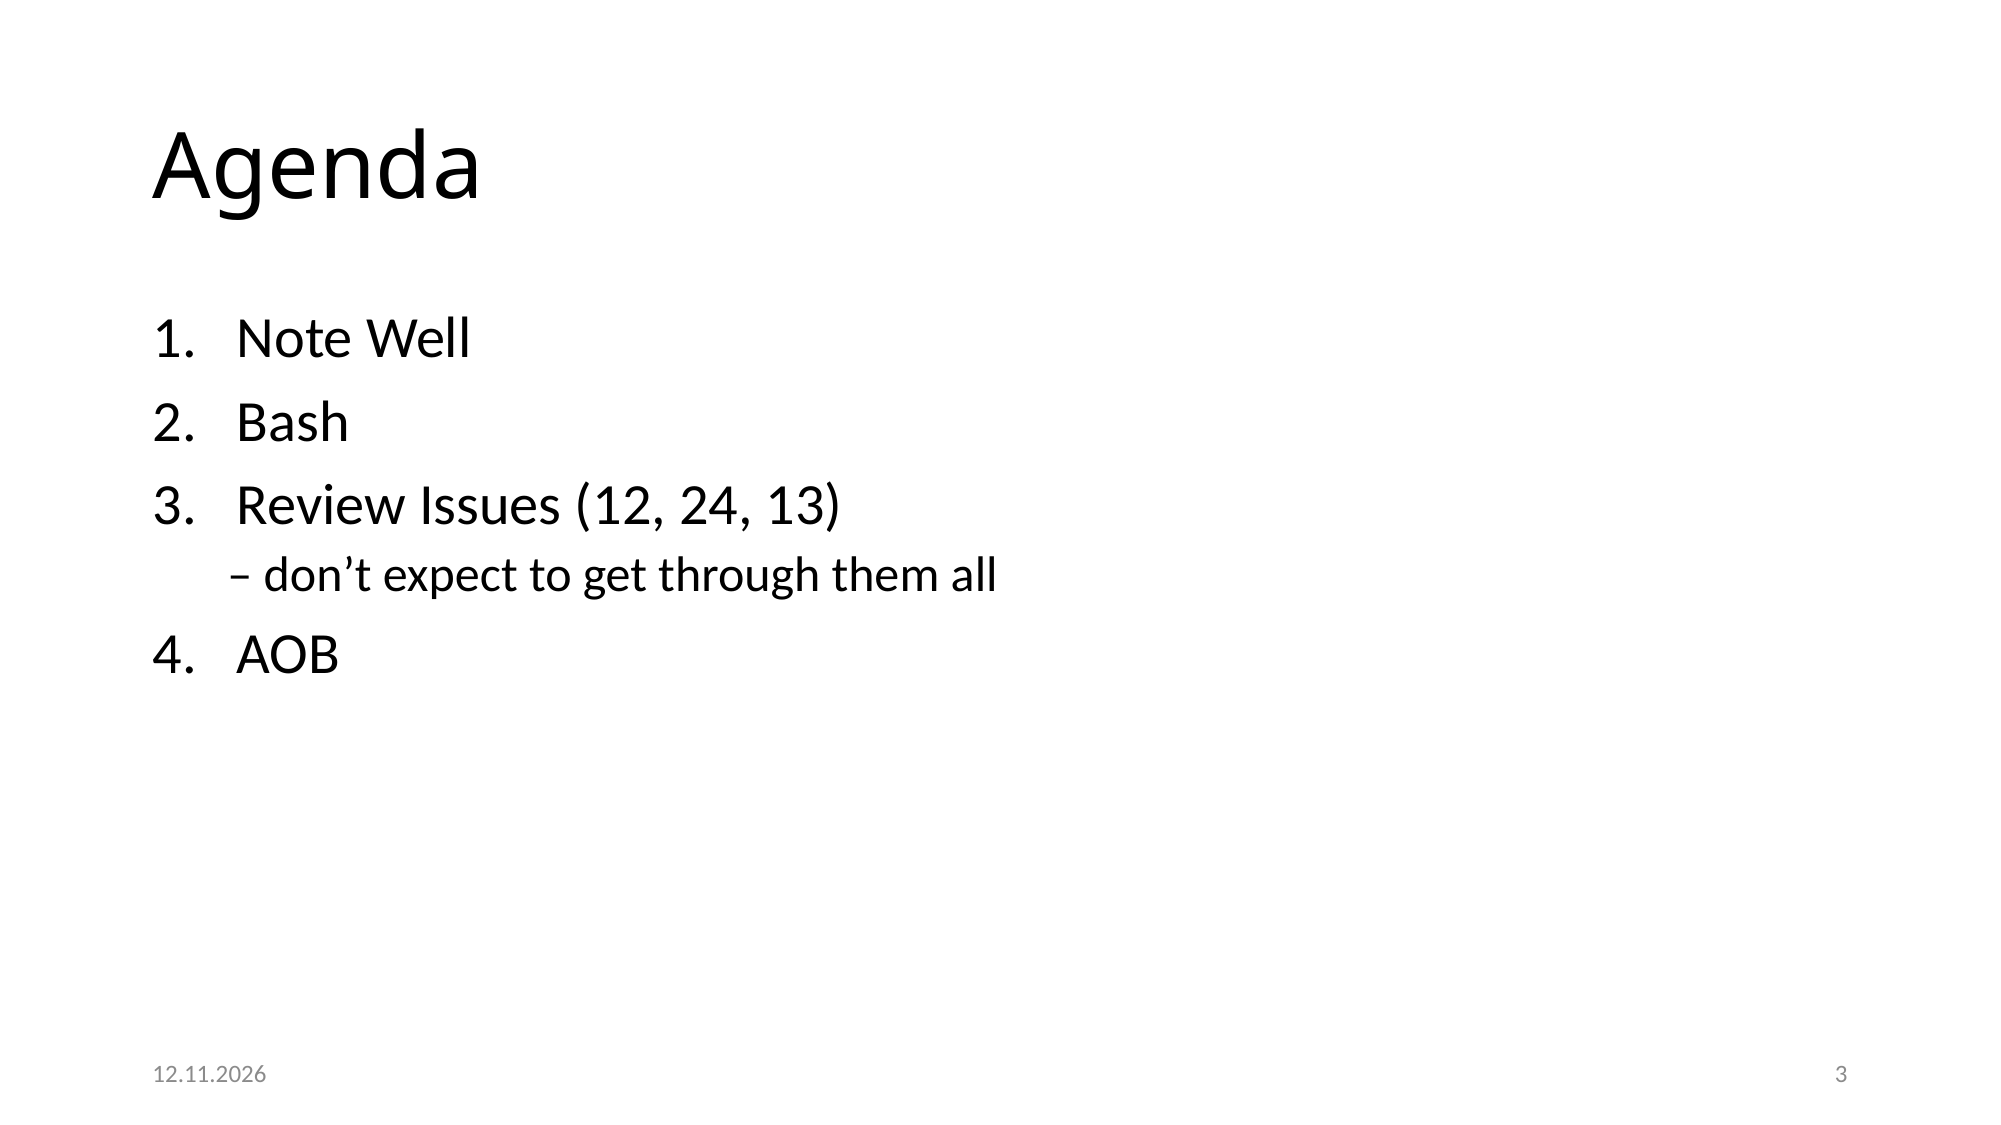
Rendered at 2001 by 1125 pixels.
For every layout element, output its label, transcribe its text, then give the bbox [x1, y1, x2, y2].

title Agenda [137, 59, 1863, 278]
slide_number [137, 1042, 588, 1103]
list Note Well Bash Review Issues (12, 24, 13) – don’t expect to get through them all AOB [137, 299, 1863, 1014]
slide_number 4 [1412, 1042, 1863, 1103]
